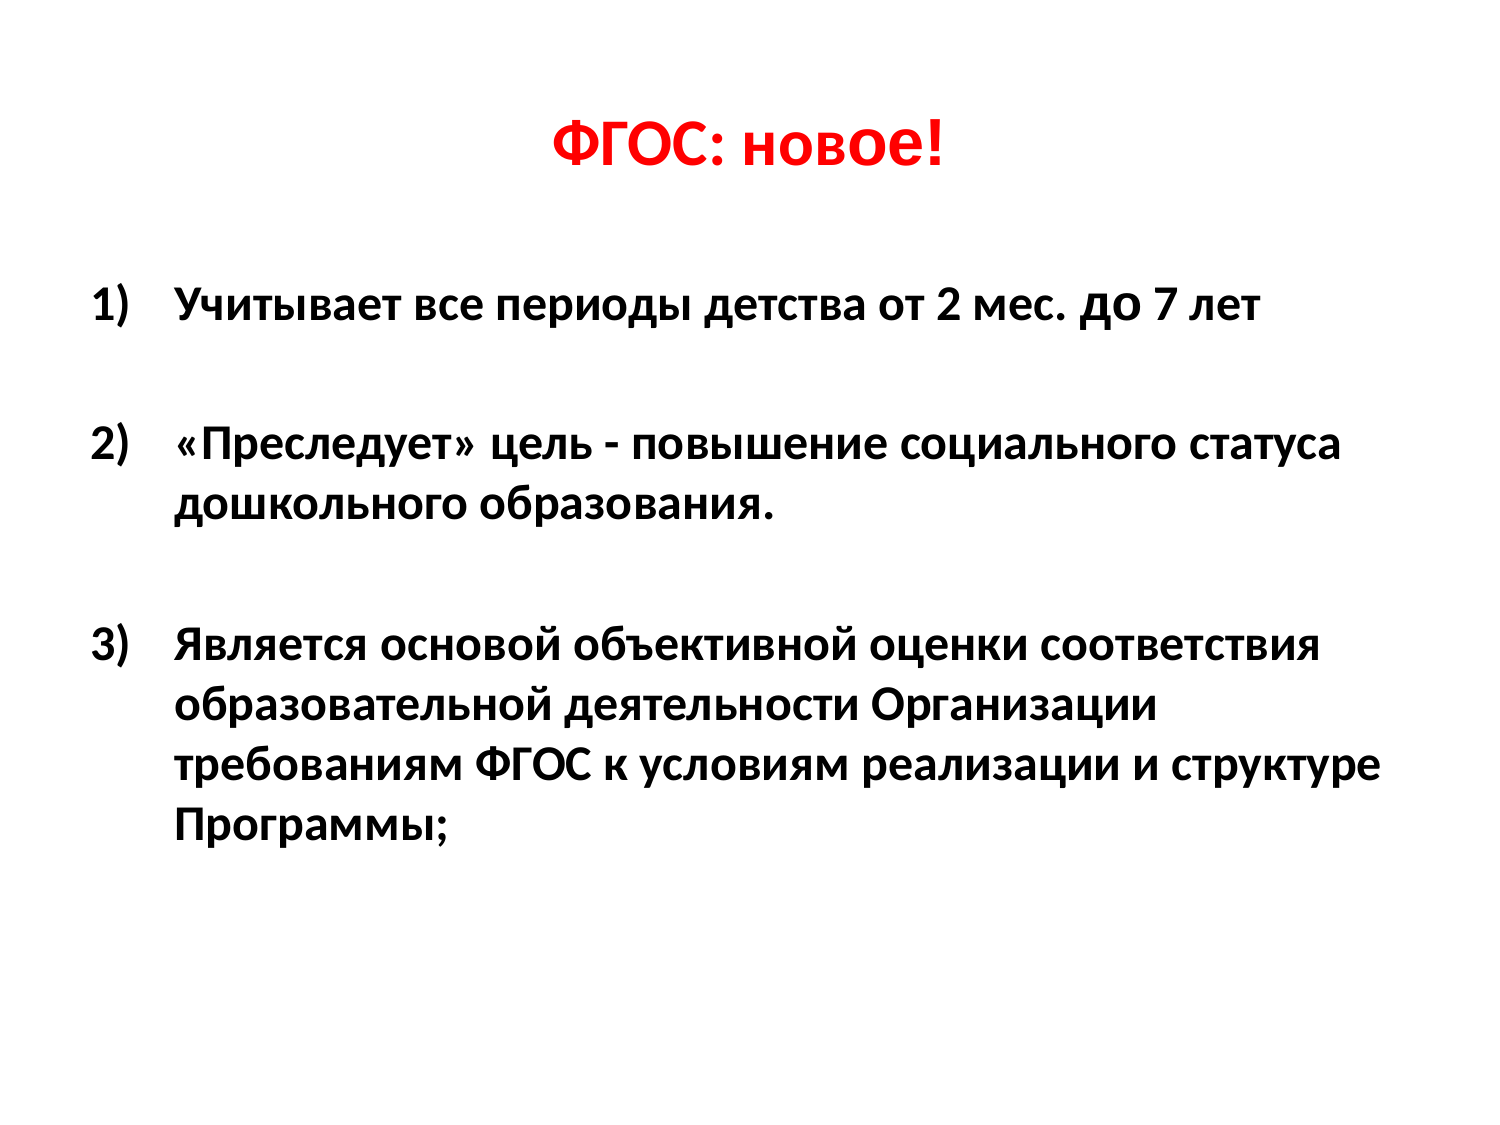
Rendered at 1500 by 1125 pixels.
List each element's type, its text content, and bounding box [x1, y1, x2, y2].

title ФГОС: новое! [74, 44, 1426, 233]
list Учитывает все периоды детства от 2 мес. до 7 лет «Преследует» цель - повышение социального статуса дошкольного образования. Является основой объективной оценки соответствия образовательной деятельности Организации требованиям ФГОС к условиям реализации и структуре Программы; [74, 262, 1426, 1006]
